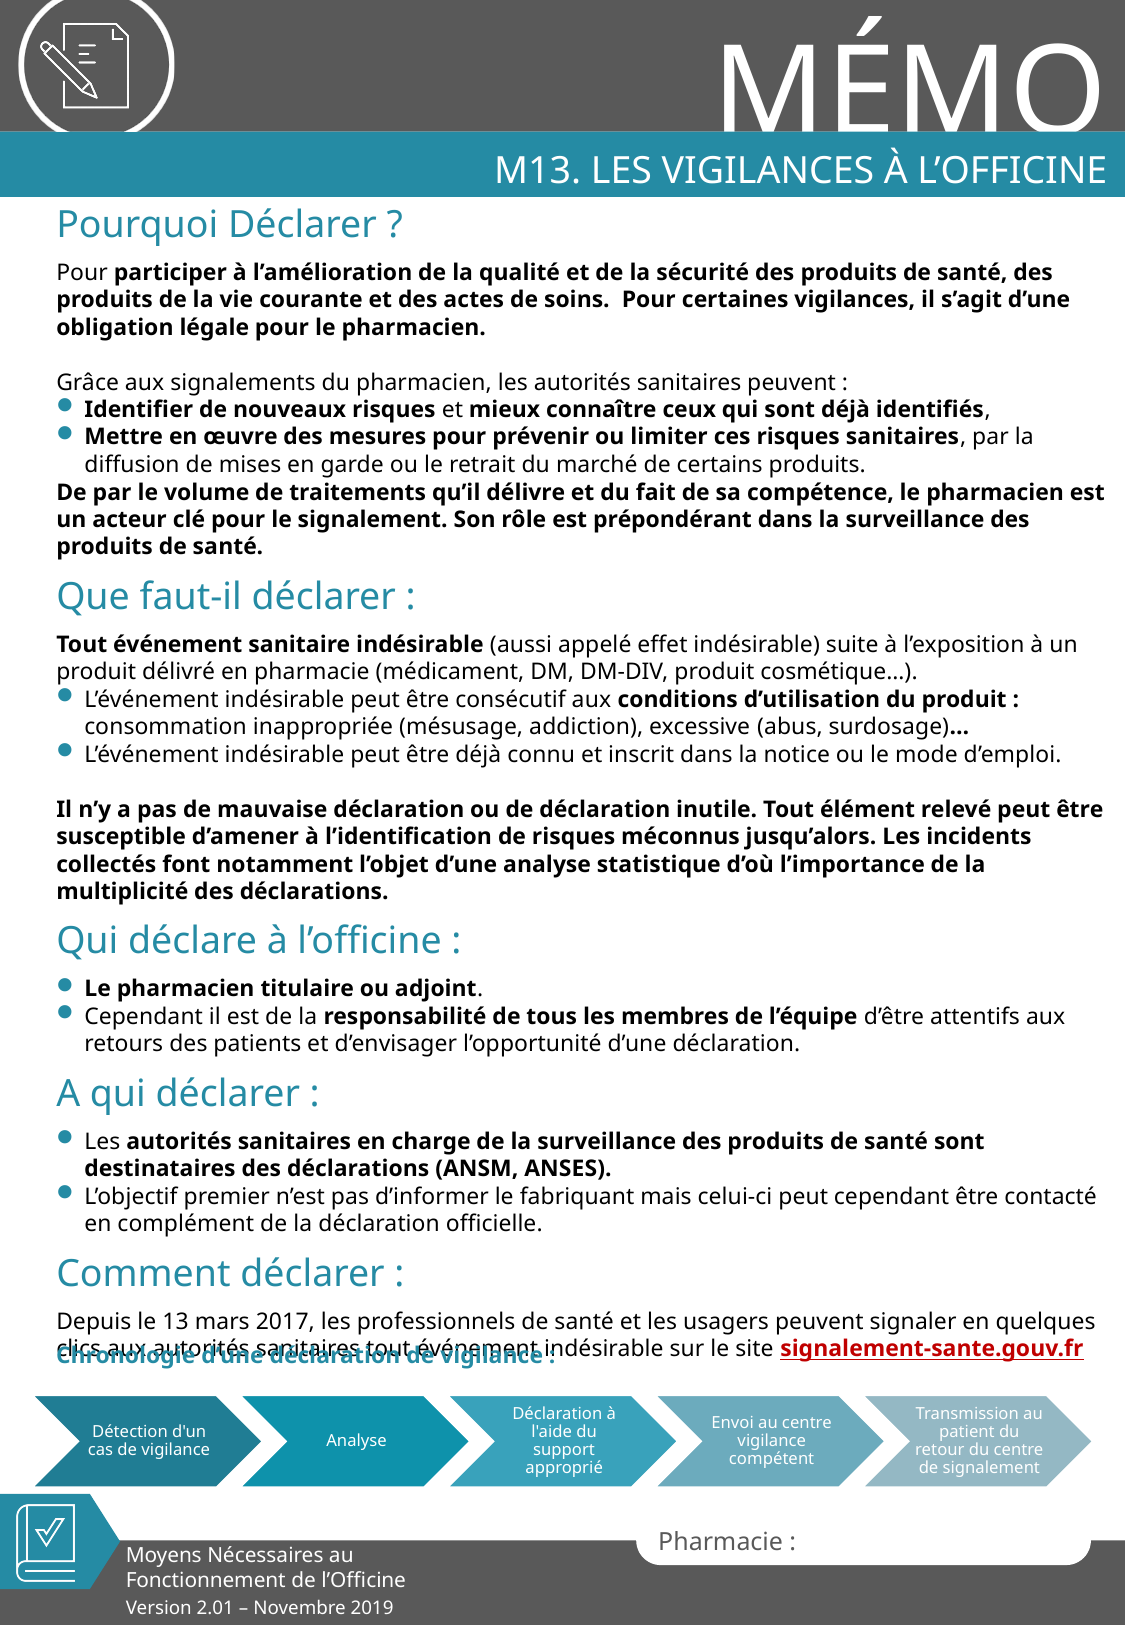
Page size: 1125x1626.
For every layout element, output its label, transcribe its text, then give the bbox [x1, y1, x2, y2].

text_box Pourquoi Déclarer ? Pour participer à l’amélioration de la qualité et de la sécurité des produits de santé, des produits de la vie courante et des actes de soins. Pour certaines vigilances, il s’agit d’une obligation légale pour le pharmacien. Grâce aux signalements du pharmacien, les autorités sanitaires peuvent : Identifier de nouveaux risques et mieux connaître ceux qui sont déjà identifiés, Mettre en œuvre des mesures pour prévenir ou limiter ces risques sanitaires, par la diffusion de mises en garde ou le retrait du marché de certains produits. De par le volume de traitements qu’il délivre et du fait de sa compétence, le pharmacien est un acteur clé pour le signalement. Son rôle est prépondérant dans la surveillance des produits de santé. Que faut-il déclarer : Tout événement sanitaire indésirable (aussi appelé effet indésirable) suite à l’exposition à un produit délivré en pharmacie (médicament, DM, DM-DIV, produit cosmétique…). L’événement indésirable peut être consécutif aux conditions d’utilisation du produit : consommation inappropriée (mésusage, addiction), excessive (abus, surdosage)… L’événement indésirable peut être déjà connu et inscrit dans la notice ou le mode d’emploi. Il n’y a pas de mauvaise déclaration ou de déclaration inutile. Tout élément relevé peut être susceptible d’amener à l’identification de risques méconnus jusqu’alors. Les incidents collectés font notamment l’objet d’une analyse statistique d’où l’importance de la multiplicité des déclarations. Qui déclare à l’officine : Le pharmacien titulaire ou adjoint. Cependant il est de la responsabilité de tous les membres de l’équipe d’être attentifs aux retours des patients et d’envisager l’opportunité d’une déclaration. A qui déclarer : Les autorités sanitaires en charge de la surveillance des produits de santé sont destinataires des déclarations (ANSM, ANSES). L’objectif premier n’est pas d’informer le fabriquant mais celui-ci peut cependant être contacté en complément de la déclaration officielle. Comment déclarer : Depuis le 13 mars 2017, les professionnels de santé et les usagers peuvent signaler en quelques clics aux autorités sanitaires tout événement indésirable sur le site signalement-sante.gouv.fr [41, 192, 1123, 1397]
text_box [31, 1376, 1094, 1507]
text_box Chronologie d’une déclaration de vigilance : [41, 1333, 693, 1376]
picture [16, 1504, 75, 1582]
title M13. les vigilances à l’officine [33, 142, 1123, 199]
picture [18, 0, 175, 132]
